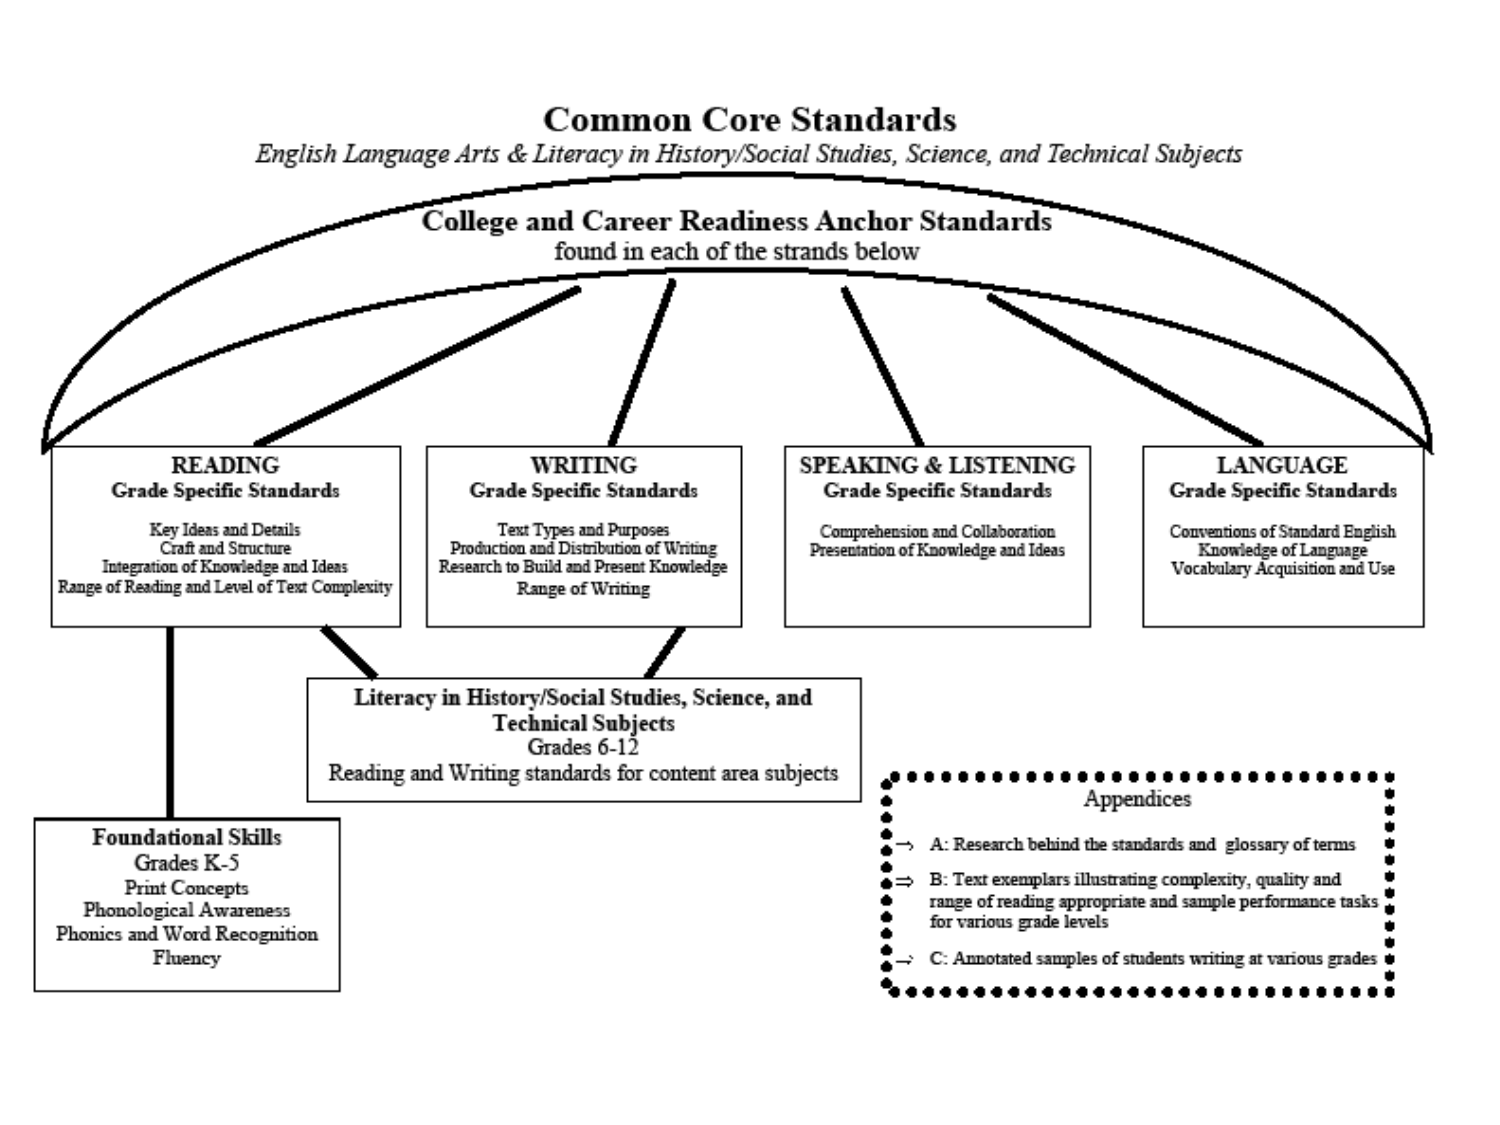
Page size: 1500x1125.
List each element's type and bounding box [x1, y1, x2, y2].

text_box [0, 0, 1500, 1125]
